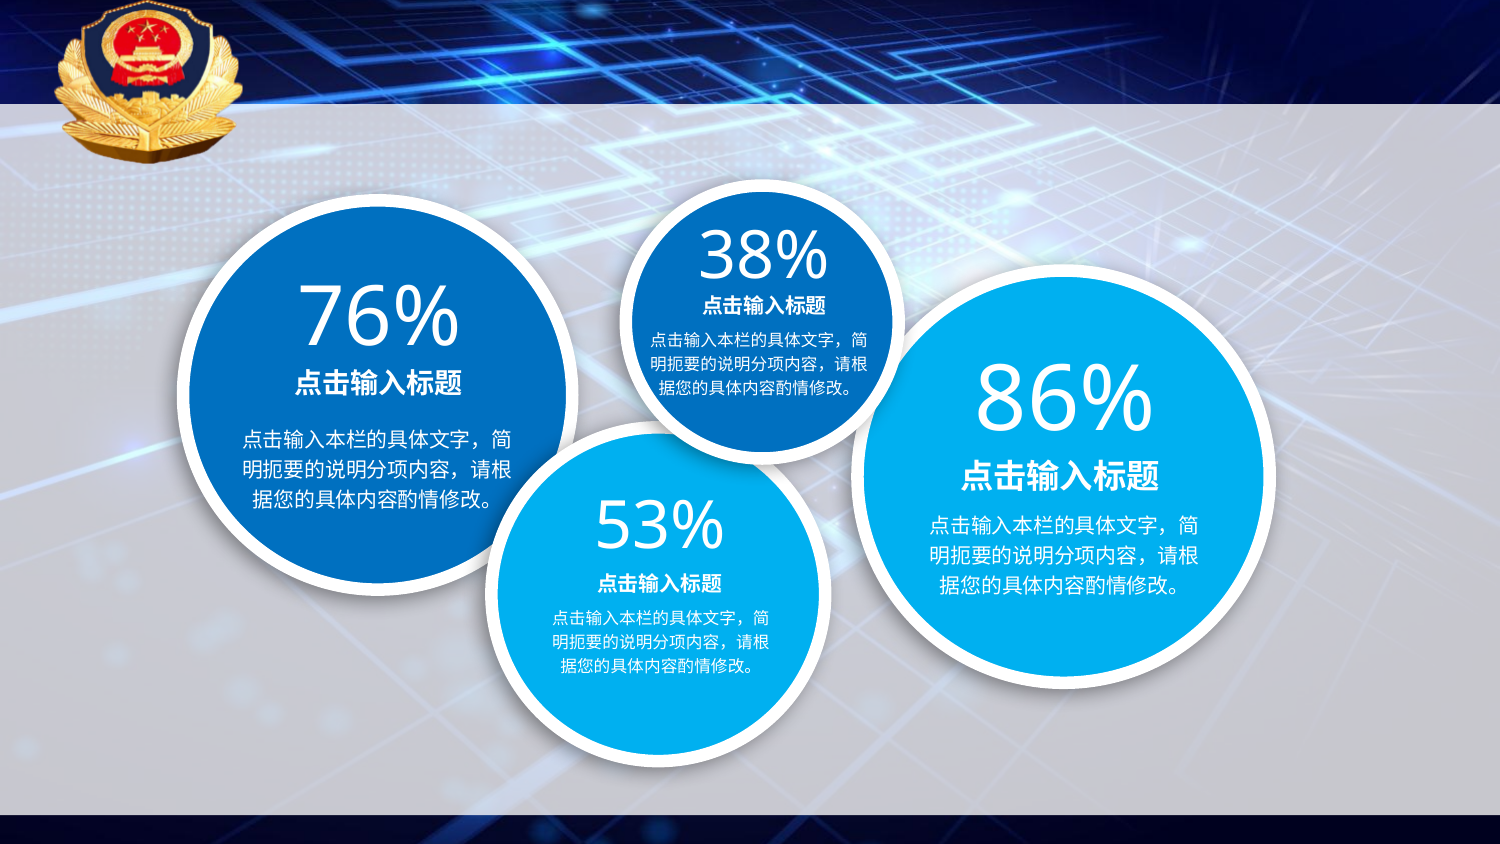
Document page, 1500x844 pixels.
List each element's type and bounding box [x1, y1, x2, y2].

text_box [491, 427, 826, 762]
text_box [625, 185, 899, 459]
text_box [857, 270, 1270, 684]
picture [0, 816, 1500, 844]
text_box [182, 200, 573, 590]
picture [0, 0, 1500, 164]
